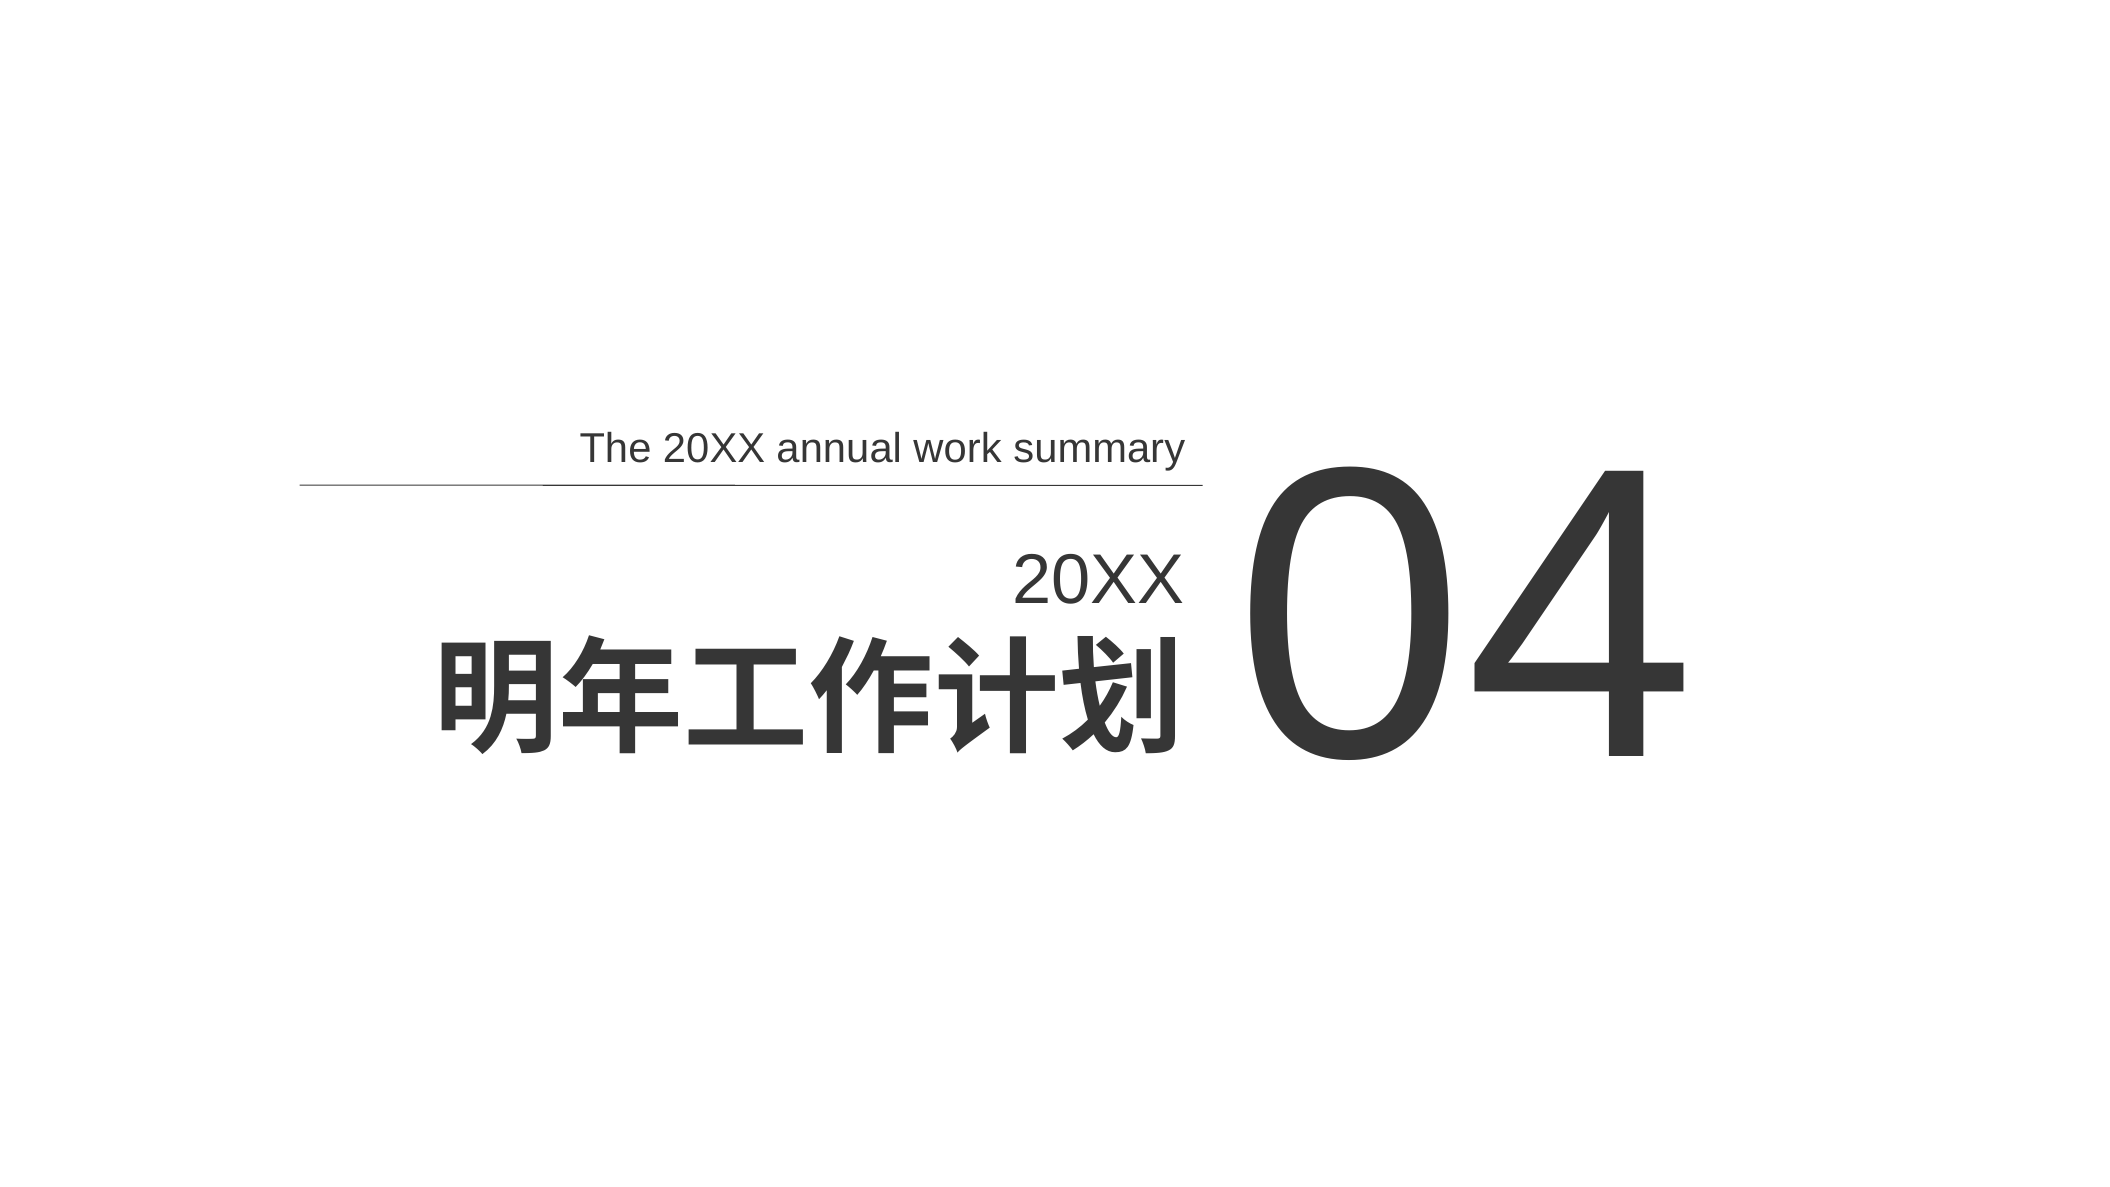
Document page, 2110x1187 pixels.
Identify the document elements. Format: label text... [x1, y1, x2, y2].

text_box 20XX 明年工作计划 [418, 525, 1199, 775]
text_box The 20XX annual work summary [564, 413, 1201, 479]
text_box 04 [1220, 334, 1711, 847]
